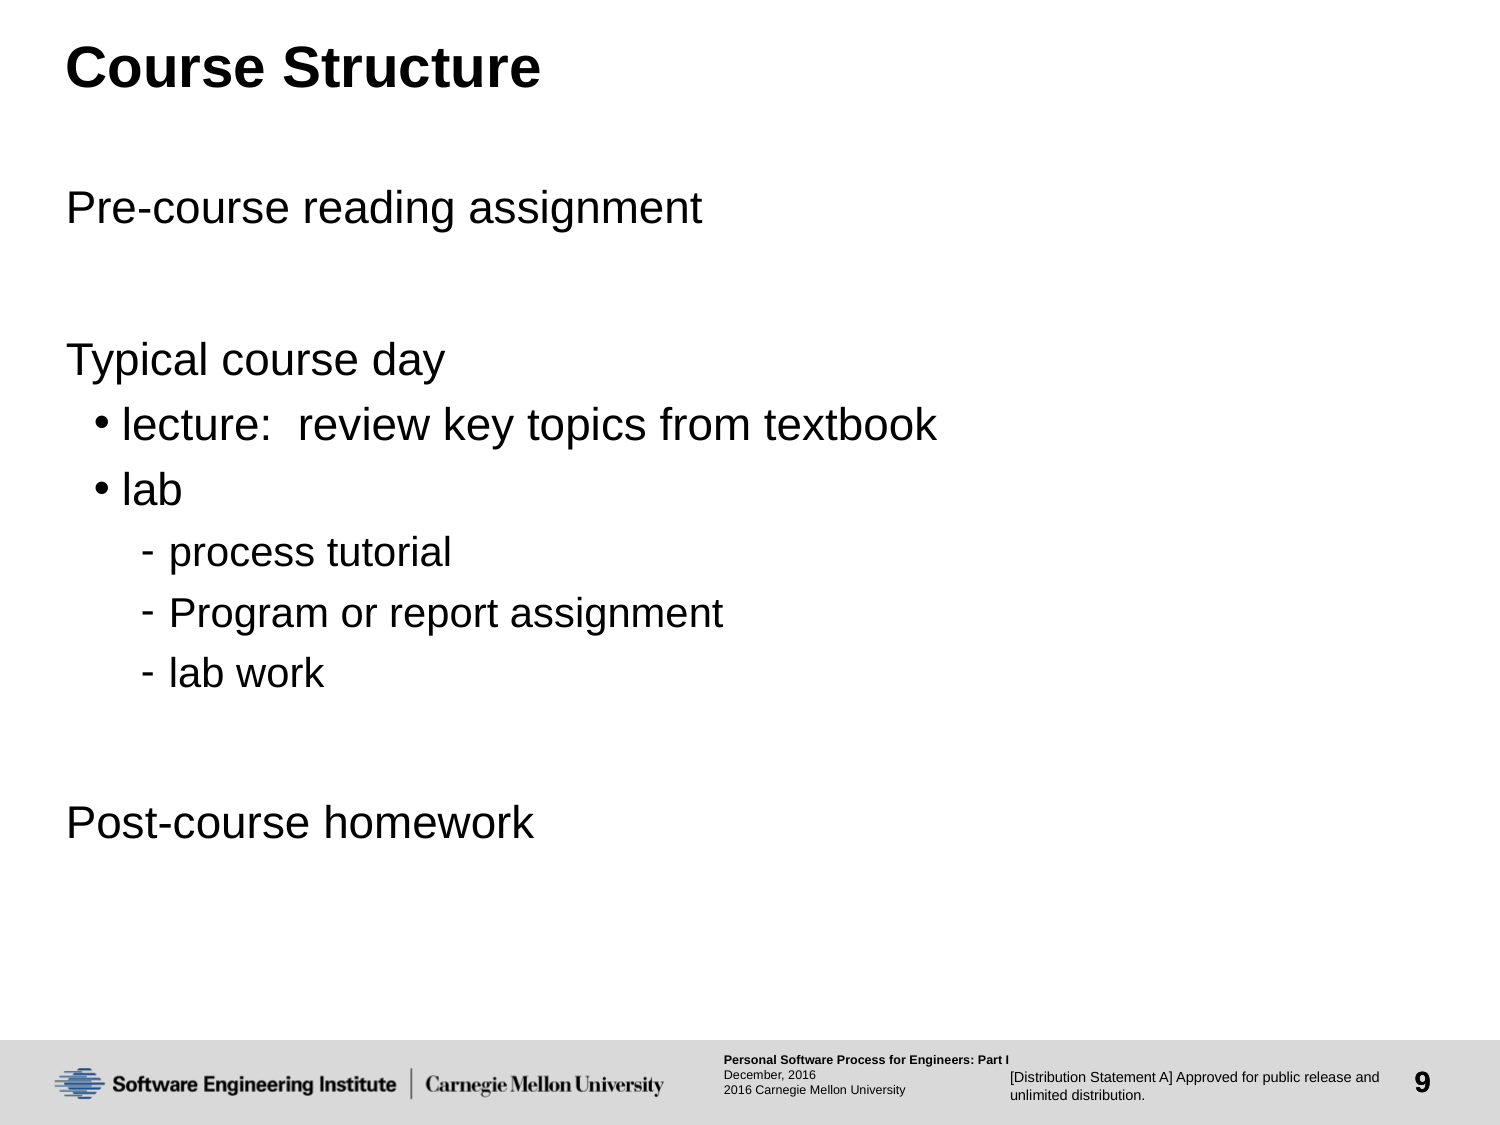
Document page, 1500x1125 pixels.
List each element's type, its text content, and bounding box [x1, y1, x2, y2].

title Course Structure [65, 37, 1313, 148]
picture [46, 1061, 673, 1104]
list Pre-course reading assignment Typical course day lecture: review key topics from textbook lab process tutorial Program or report assignment lab work Post-course homework [65, 177, 1431, 1000]
